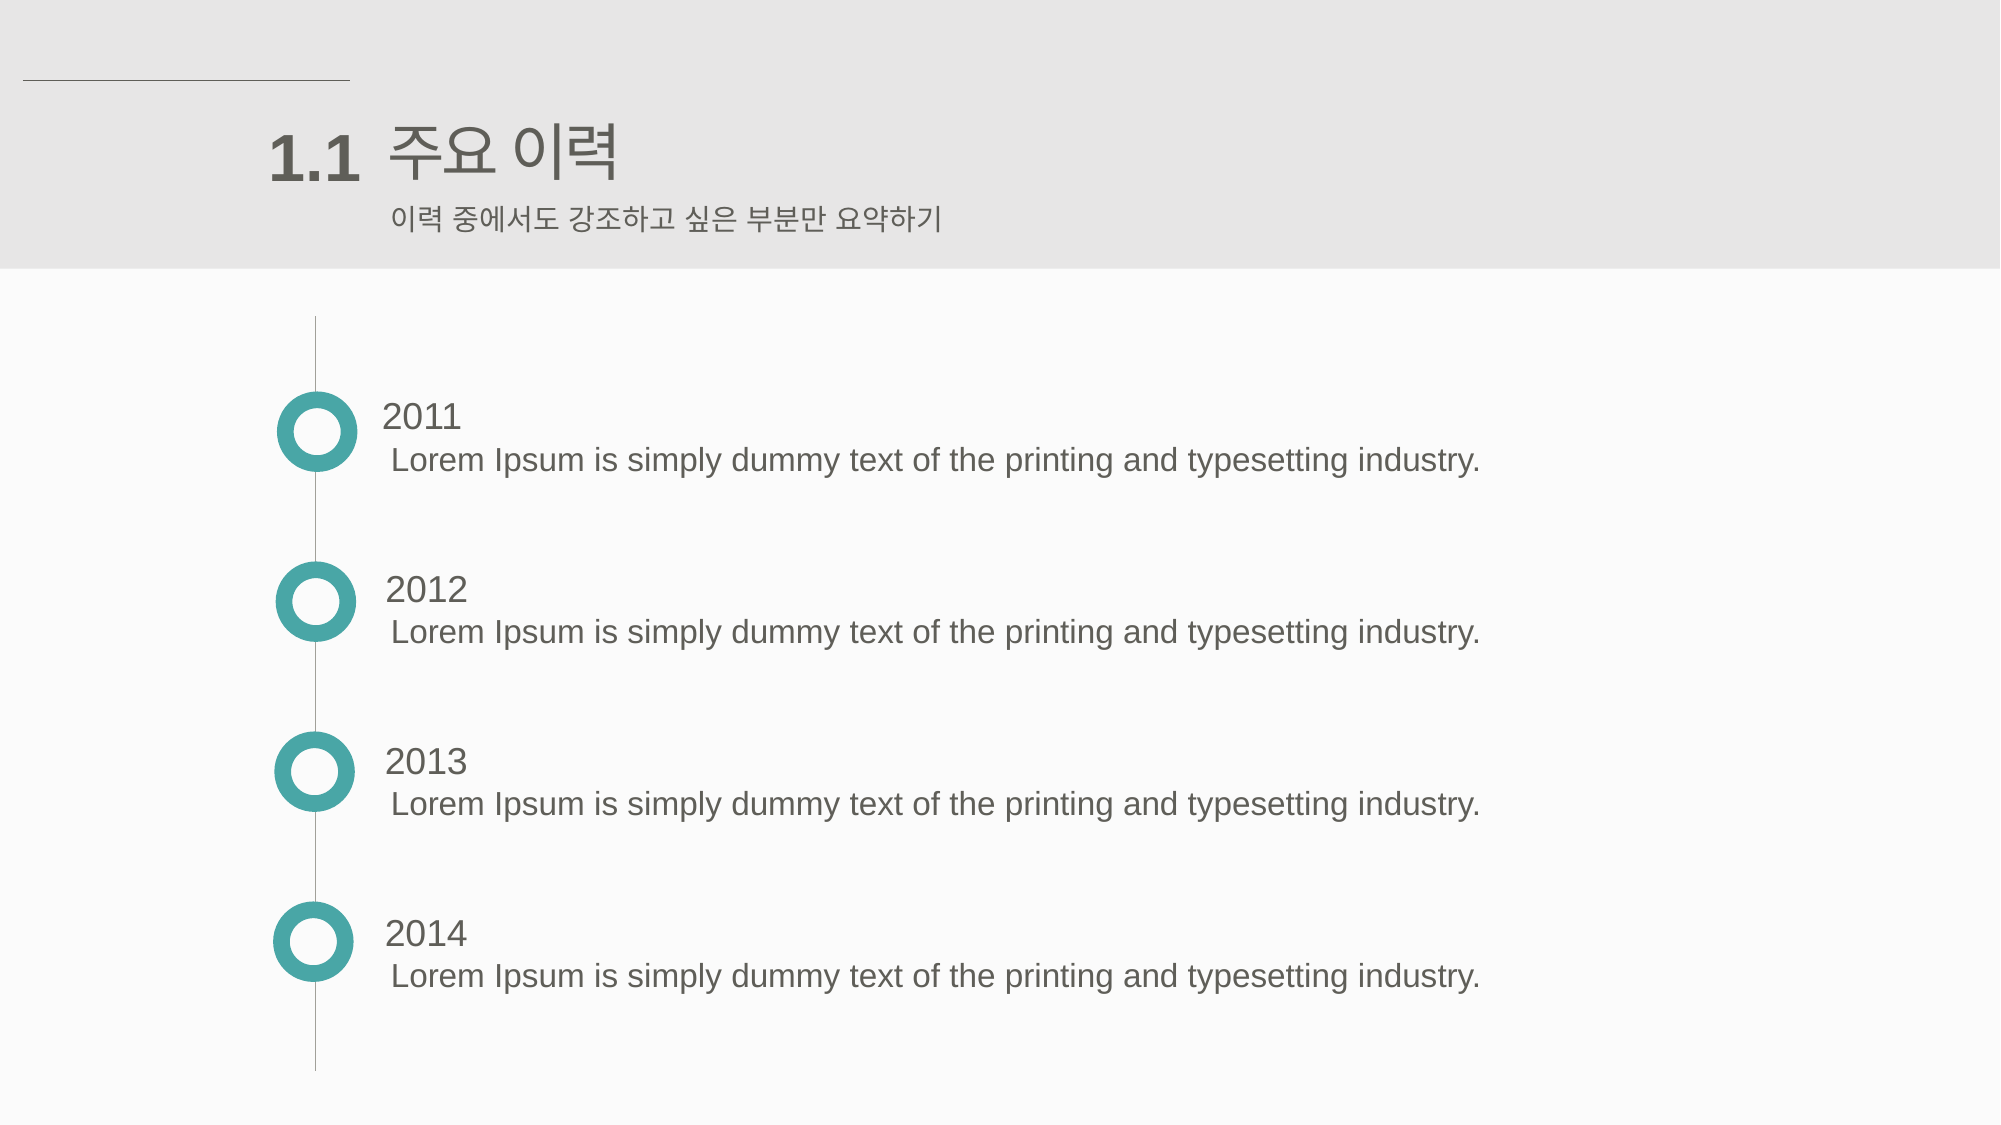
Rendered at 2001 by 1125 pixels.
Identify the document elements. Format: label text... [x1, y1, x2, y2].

text_box [0, 0, 2000, 270]
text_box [371, 901, 1508, 1003]
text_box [371, 385, 1508, 487]
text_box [371, 729, 1508, 831]
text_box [371, 557, 1508, 659]
text_box 이력 중에서도 강조하고 싶은 부분만 요약하기 [375, 193, 959, 244]
text_box 주요 이력 [372, 105, 637, 196]
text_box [281, 316, 350, 1071]
text_box 1.1 [254, 106, 375, 202]
